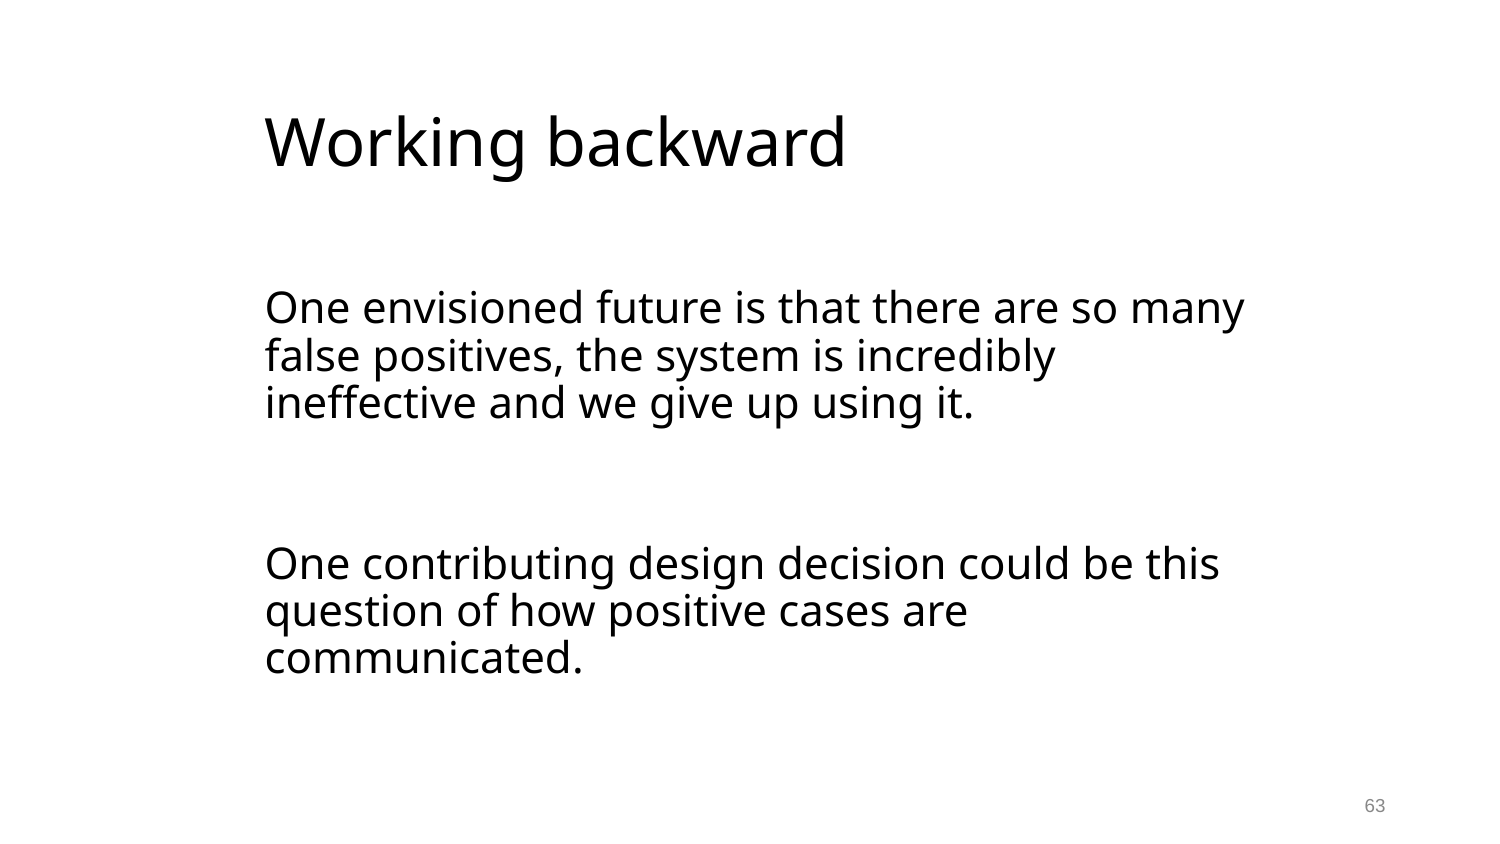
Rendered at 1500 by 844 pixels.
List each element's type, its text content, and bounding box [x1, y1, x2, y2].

slide_number 63 [1059, 782, 1397, 827]
list One envisioned future is that there are so many false positives, the system is incredibly ineffective and we give up using it. One contributing design decision could be this question of how positive cases are communicated. [253, 280, 1265, 825]
title Working backward [253, 51, 1214, 239]
